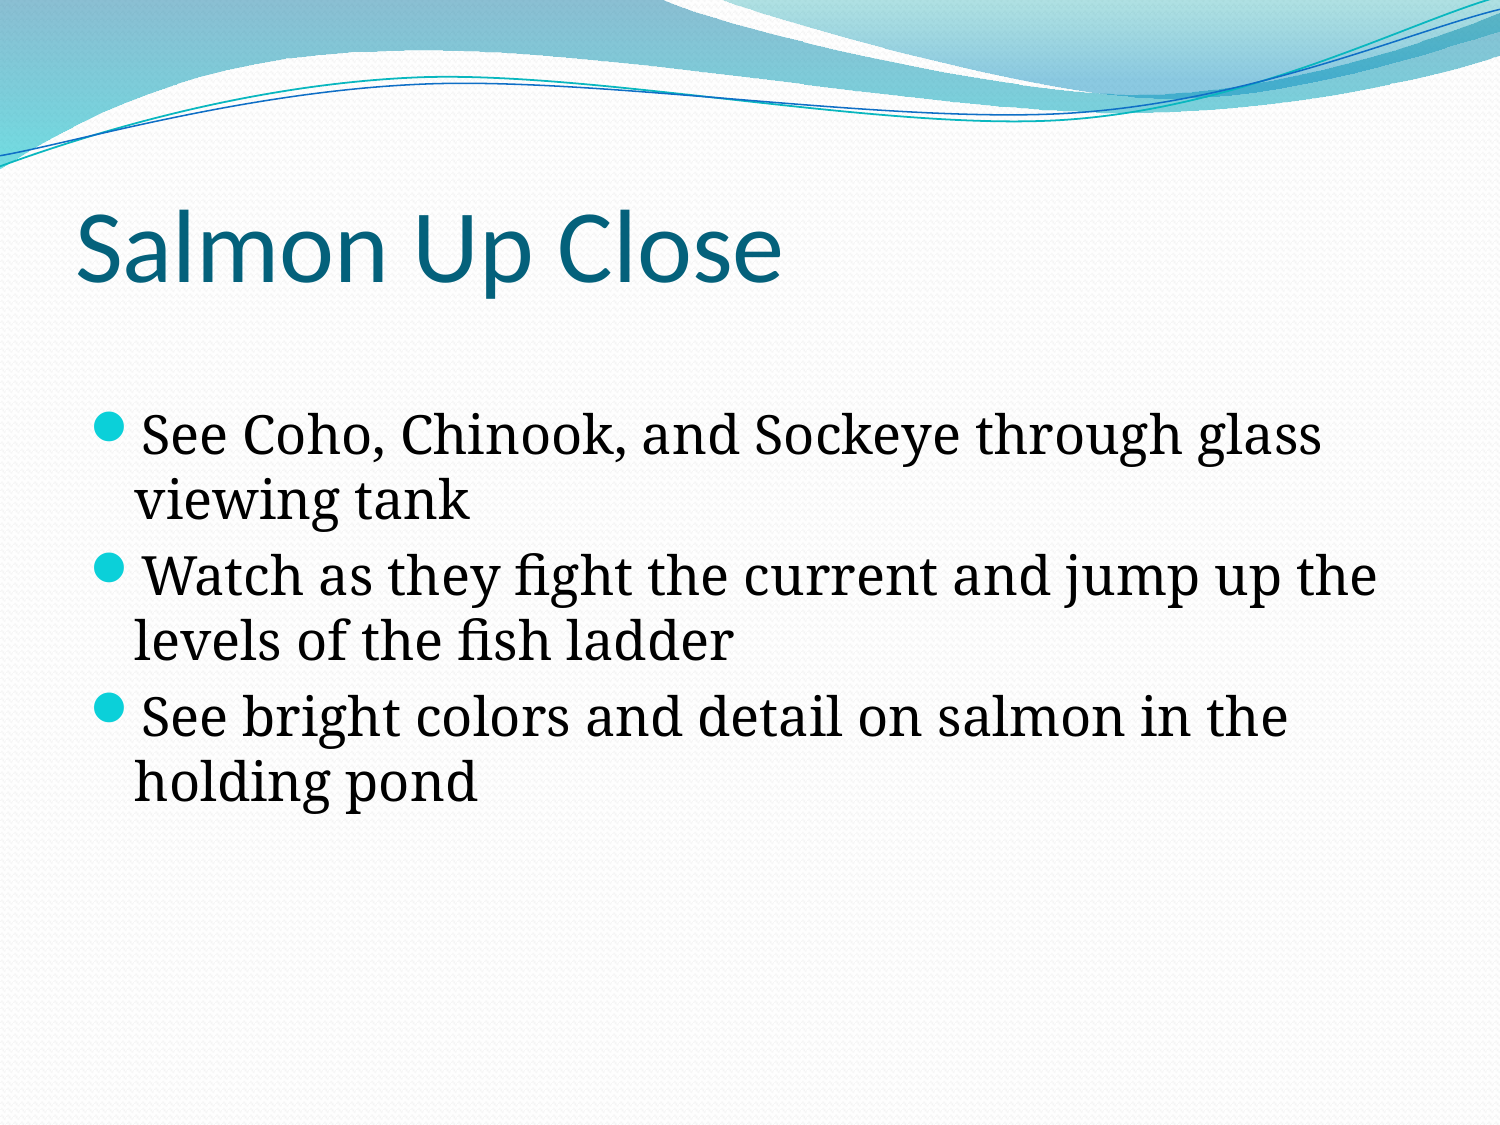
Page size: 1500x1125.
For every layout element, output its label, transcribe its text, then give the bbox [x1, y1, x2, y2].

title Salmon Up Close [75, 115, 1425, 303]
list See Coho, Chinook, and Sockeye through glass viewing tank Watch as they fight the current and jump up the levels of the fish ladder See bright colors and detail on salmon in the holding pond [75, 317, 1425, 1038]
